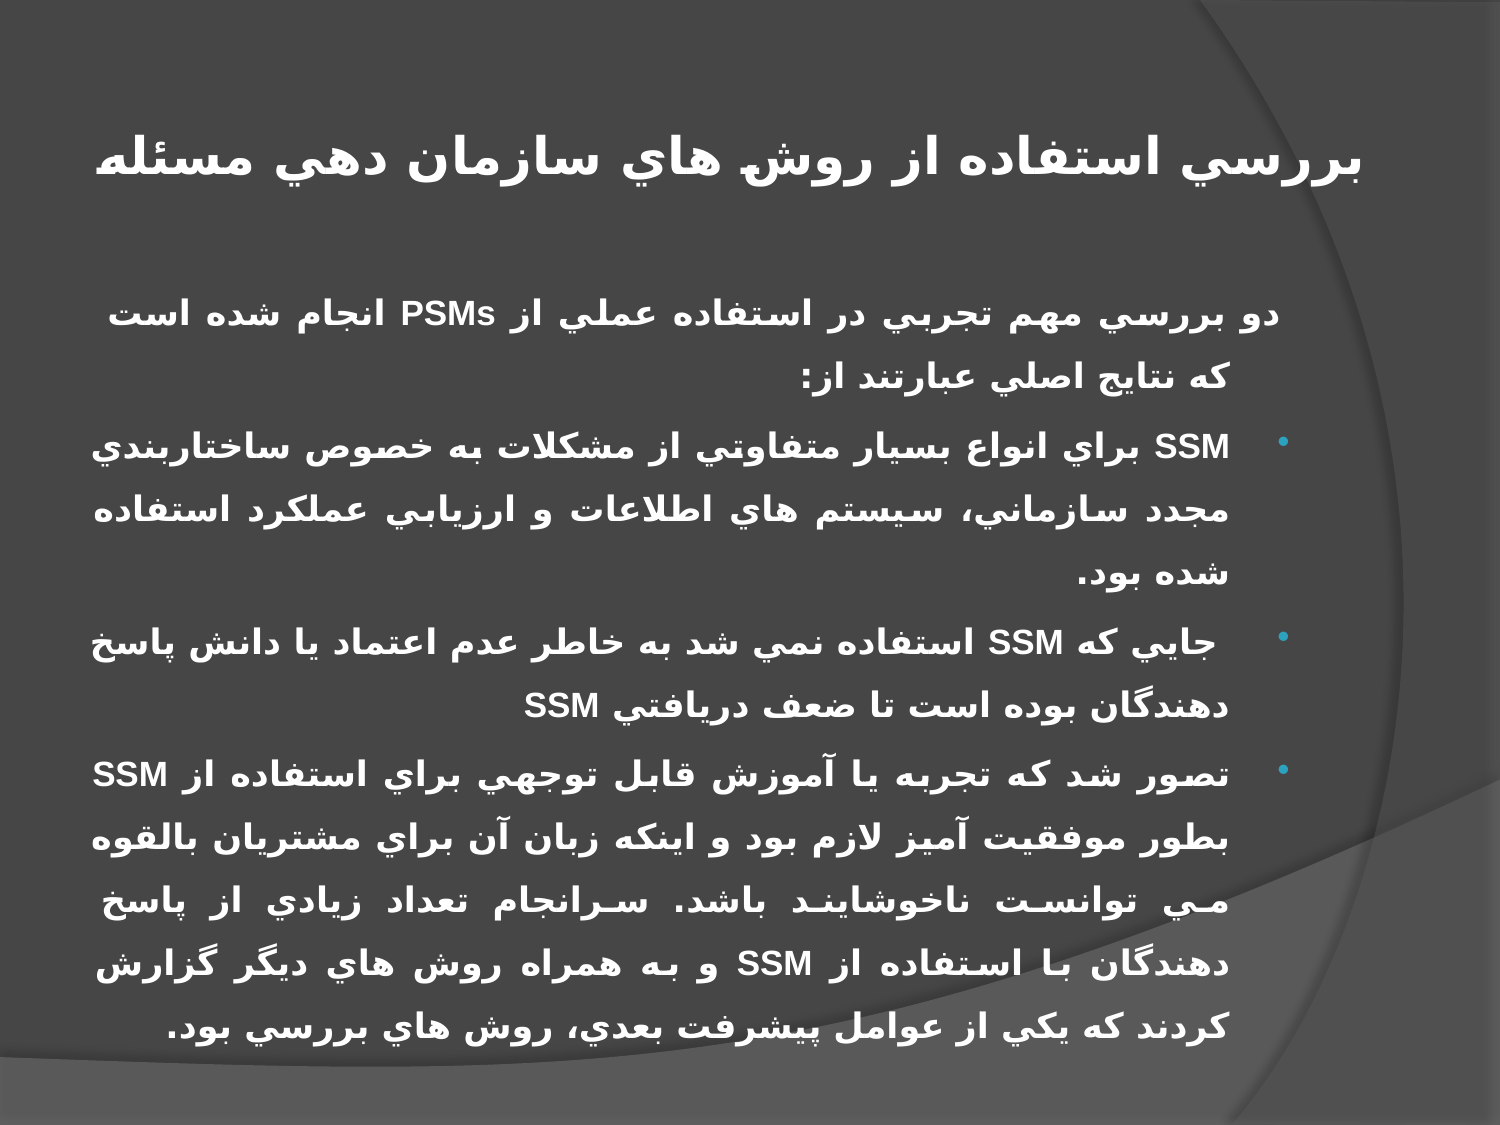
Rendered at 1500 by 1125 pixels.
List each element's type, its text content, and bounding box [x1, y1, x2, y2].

list دو بررسي مهم تجربي در استفاده عملي از PSMs انجام شده است که نتايج اصلي عبارتند از: SSM براي انواع بسيار متفاوتي از مشكلات به خصوص ساختاربندي مجدد سازماني، سيستم هاي اطلاعات و ارزيابي عملكرد استفاده شده بود. جايي كه SSM استفاده نمي شد به خاطر عدم اعتماد يا دانش پاسخ دهندگان بوده است تا ضعف دريافتي SSM تصور شد كه تجربه يا آموزش قابل توجهي براي استفاده از SSM بطور موفقيت آميز لازم بود و اينكه زبان آن براي مشتريان بالقوه مي توانست ناخوشايند باشد. سرانجام تعداد زيادي از پاسخ دهندگان با استفاده از SSM و به همراه روش هاي ديگر گزارش كردند كه يكي از عوامل پيشرفت بعدي، روش هاي بررسي بود. [75, 262, 1300, 1075]
title بررسي استفاده از روش هاي سازمان دهي مسئله [75, 45, 1388, 233]
